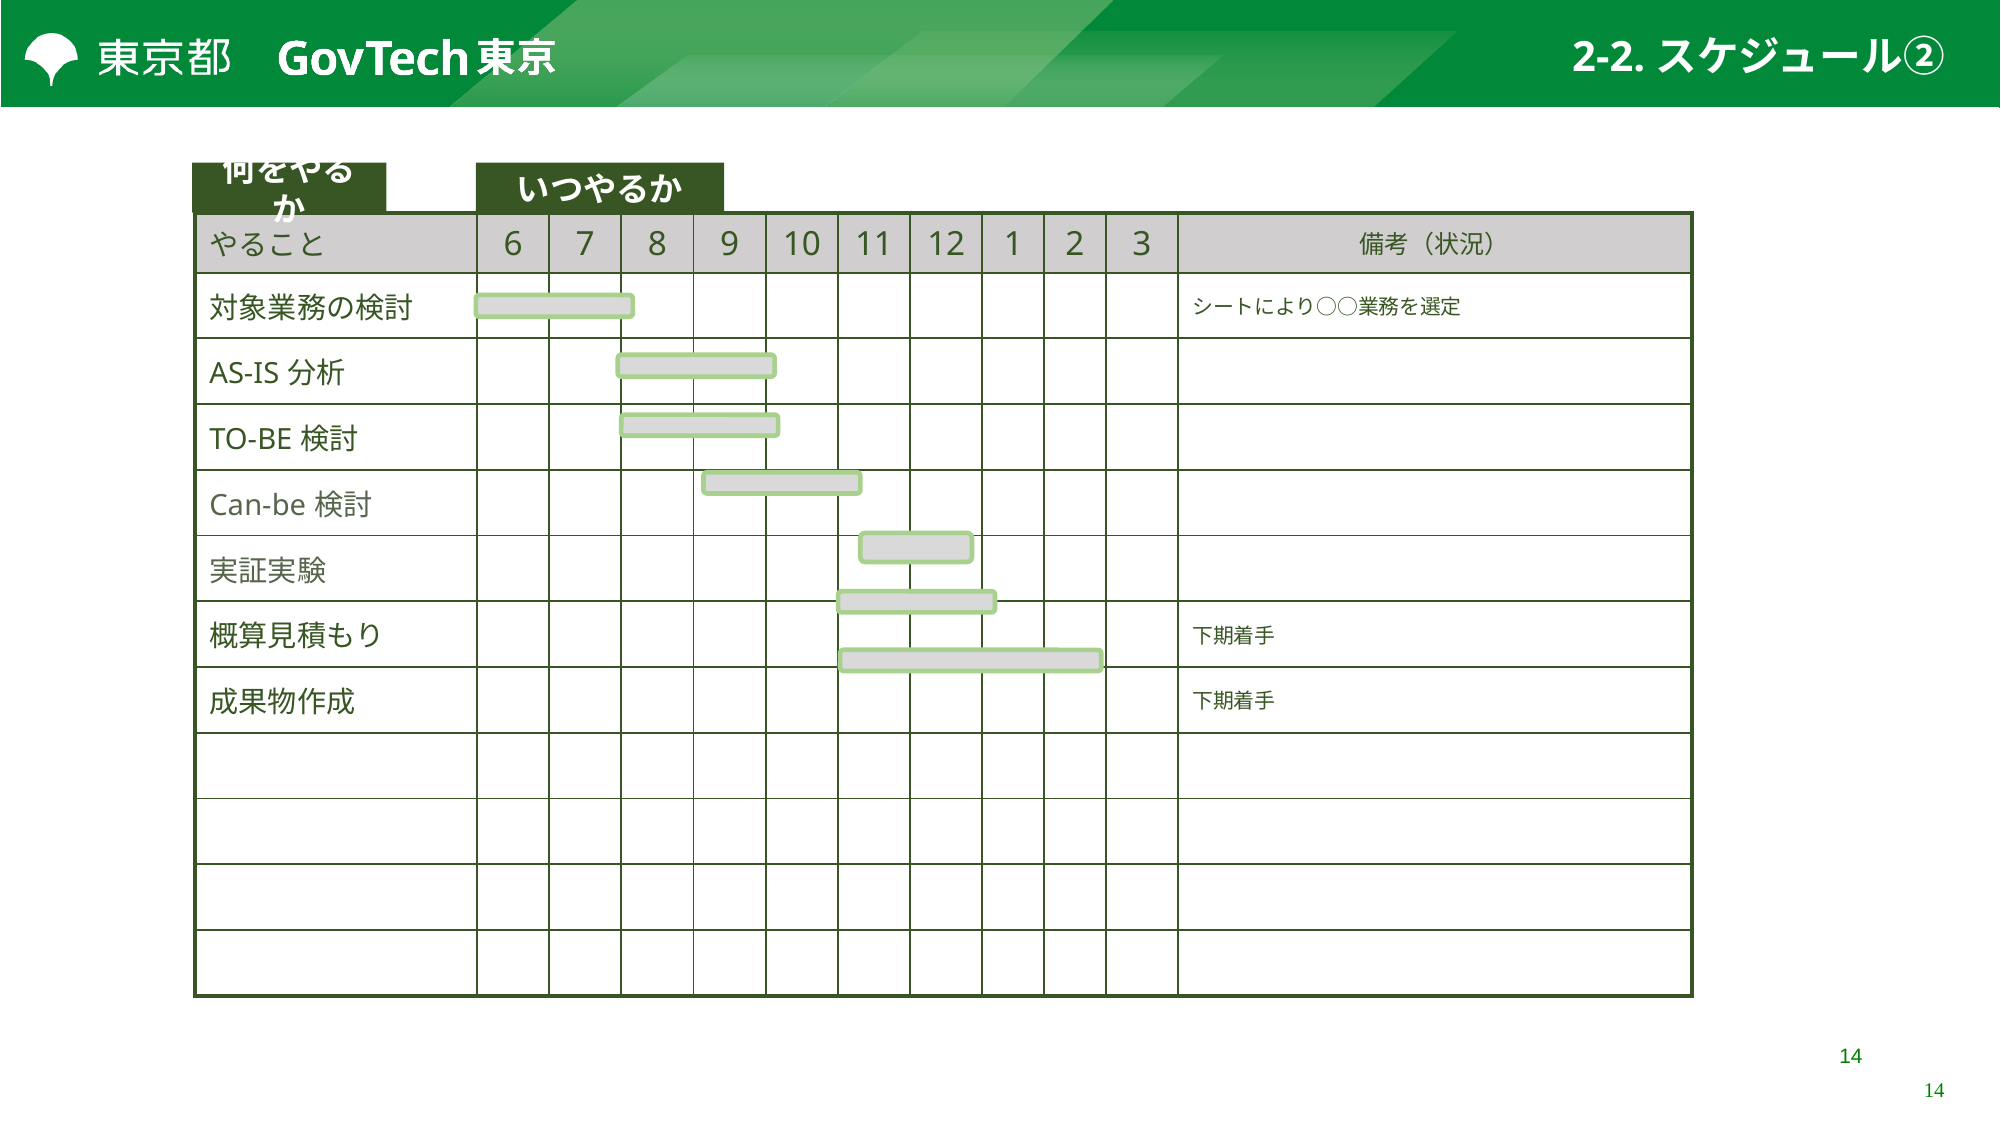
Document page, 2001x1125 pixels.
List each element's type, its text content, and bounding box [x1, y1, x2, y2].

table_header 11 [839, 215, 909, 272]
table_cell 下期着手 [1179, 668, 1690, 732]
table_cell [478, 668, 548, 732]
table_cell [911, 536, 981, 590]
table_cell [1107, 339, 1177, 403]
table_cell [839, 536, 909, 590]
table_header 10 [767, 215, 837, 272]
table_cell [839, 865, 909, 929]
table_cell [839, 613, 909, 650]
table_cell [1045, 865, 1105, 929]
table_cell [1179, 931, 1690, 994]
text_box [859, 531, 974, 564]
table_cell [983, 673, 1043, 732]
table_cell [622, 668, 693, 732]
table_cell [622, 931, 693, 994]
table_header 12 [911, 215, 981, 272]
table_cell [1045, 734, 1105, 798]
table_cell [839, 471, 909, 535]
table_cell [1179, 339, 1690, 403]
table_cell [478, 931, 548, 994]
table_cell [1179, 471, 1690, 535]
table_cell [1045, 471, 1105, 535]
table_cell [1179, 799, 1690, 863]
table_cell [1045, 799, 1105, 863]
table_cell [1179, 405, 1690, 469]
table_cell [550, 602, 620, 666]
table_cell 下期着手 [1179, 602, 1690, 666]
table_cell [550, 471, 620, 535]
table_cell [694, 668, 765, 732]
table_cell [839, 799, 909, 863]
table_cell [622, 437, 693, 469]
text_box [620, 413, 780, 437]
table_cell [1107, 734, 1177, 798]
table_cell [767, 405, 837, 469]
table_cell [197, 799, 476, 863]
table_cell [694, 339, 765, 353]
text_box 何をやるか [191, 162, 387, 214]
table_cell [694, 799, 765, 863]
table_cell [767, 339, 837, 403]
table_cell [478, 536, 548, 600]
table_cell [550, 318, 620, 337]
table_cell [622, 536, 693, 600]
table_cell [911, 339, 981, 403]
table_cell [839, 734, 909, 798]
table_cell [550, 734, 620, 798]
table_cell [767, 274, 837, 337]
table_cell [478, 405, 548, 469]
table_header 1 [983, 215, 1043, 272]
table_cell [839, 274, 909, 337]
table_cell [550, 536, 620, 600]
table_cell [478, 865, 548, 929]
table_cell [983, 734, 1043, 798]
table_cell [1045, 339, 1105, 403]
table_cell [694, 865, 765, 929]
table_cell [983, 405, 1043, 469]
table_cell [767, 865, 837, 929]
table_cell [983, 931, 1043, 994]
table_cell [694, 471, 765, 535]
table_cell Can-be検討 [197, 471, 476, 535]
table_cell [550, 668, 620, 732]
table_cell [839, 339, 909, 403]
table_cell [1107, 471, 1177, 535]
table_header 備考（状況） [1179, 215, 1690, 272]
table_cell [622, 405, 693, 414]
table_cell [767, 799, 837, 863]
table_cell [478, 799, 548, 863]
table_cell [1045, 274, 1105, 337]
table_cell [983, 274, 1043, 337]
table_cell [1107, 668, 1177, 732]
table_cell [1045, 602, 1105, 666]
text_box [616, 353, 776, 378]
table_cell [983, 602, 1043, 648]
table_cell [1107, 602, 1177, 666]
table_cell [911, 614, 981, 648]
table_cell [911, 799, 981, 863]
table_cell [911, 734, 981, 798]
table_cell [1045, 931, 1105, 994]
table_cell [622, 471, 693, 535]
text_box いつやるか [475, 162, 725, 214]
table_cell [1045, 668, 1105, 732]
table_cell [622, 378, 693, 403]
table_cell [694, 378, 765, 403]
table_cell [197, 734, 476, 798]
table_cell AS-IS分析 [197, 339, 476, 403]
table_cell 成果物作成 [197, 668, 476, 732]
table_cell [911, 274, 981, 337]
table_cell [983, 471, 1043, 535]
table_cell [622, 799, 693, 863]
table_header 7 [550, 215, 620, 272]
table_cell [767, 495, 837, 535]
table_cell [550, 339, 620, 403]
table_cell [1107, 536, 1177, 600]
table_cell [1179, 734, 1690, 798]
table_cell [911, 865, 981, 929]
table_cell [550, 865, 620, 929]
table_cell [550, 274, 620, 293]
table_cell [1107, 799, 1177, 863]
table_cell [622, 274, 693, 337]
table_cell [1179, 536, 1690, 600]
table_cell [694, 734, 765, 798]
table_cell [983, 339, 1043, 403]
table_cell [622, 602, 693, 666]
table_cell [694, 931, 765, 994]
table_cell [478, 602, 548, 666]
table_cell [478, 274, 548, 293]
table_cell [550, 799, 620, 863]
text_box [702, 471, 862, 495]
slide_number 14 [1412, 1076, 1945, 1106]
table_cell [694, 536, 765, 600]
table_cell [767, 602, 837, 666]
table_cell [478, 318, 548, 337]
table_cell [550, 931, 620, 994]
table_cell [1107, 931, 1177, 994]
table_cell [983, 536, 1043, 600]
table_cell [694, 602, 765, 666]
table_cell [1107, 274, 1177, 337]
table_cell [1179, 865, 1690, 929]
table_cell [767, 734, 837, 798]
table_cell [983, 799, 1043, 863]
table_cell [767, 668, 837, 732]
table_cell [622, 865, 693, 929]
table_cell [911, 471, 981, 535]
table_header 3 [1107, 215, 1177, 272]
table_cell [767, 931, 837, 994]
table_header 9 [694, 215, 765, 272]
table_cell [1107, 405, 1177, 469]
table_cell [478, 734, 548, 798]
table_header やること [197, 215, 476, 272]
table_cell [1107, 865, 1177, 929]
table_cell [839, 931, 909, 994]
table_cell [478, 339, 548, 403]
table_header 8 [622, 215, 693, 272]
table_cell TO-BE検討 [197, 405, 476, 469]
table_cell 対象業務の検討 [197, 274, 476, 337]
table_cell [839, 671, 909, 732]
table_cell [197, 931, 476, 994]
table_cell シートにより○○業務を選定 [1179, 274, 1690, 337]
table_cell [839, 405, 909, 469]
table_cell [911, 405, 981, 469]
table_header 2 [1045, 215, 1105, 272]
table_cell [550, 405, 620, 469]
text_box 14 [1412, 1042, 1863, 1103]
table_cell [622, 734, 693, 798]
table_cell [694, 405, 765, 413]
table_cell [1045, 536, 1105, 600]
table_cell [197, 865, 476, 929]
table_cell [478, 471, 548, 535]
picture [24, 33, 230, 86]
table_cell [622, 339, 693, 353]
table_header 6 [478, 215, 548, 272]
picture [273, 30, 559, 81]
table_cell [694, 437, 765, 469]
table_cell 概算見積もり [197, 602, 476, 666]
text_box [839, 648, 1103, 673]
table_cell 実証実験 [197, 536, 476, 600]
text_box [837, 590, 997, 614]
table_cell [1045, 405, 1105, 469]
table_cell [694, 274, 765, 337]
table_cell [767, 536, 837, 600]
text_box [474, 293, 634, 318]
title 2-2.スケジュール② [639, 19, 1945, 96]
table_cell [983, 865, 1043, 929]
table_cell [911, 673, 981, 732]
table_cell [911, 931, 981, 994]
